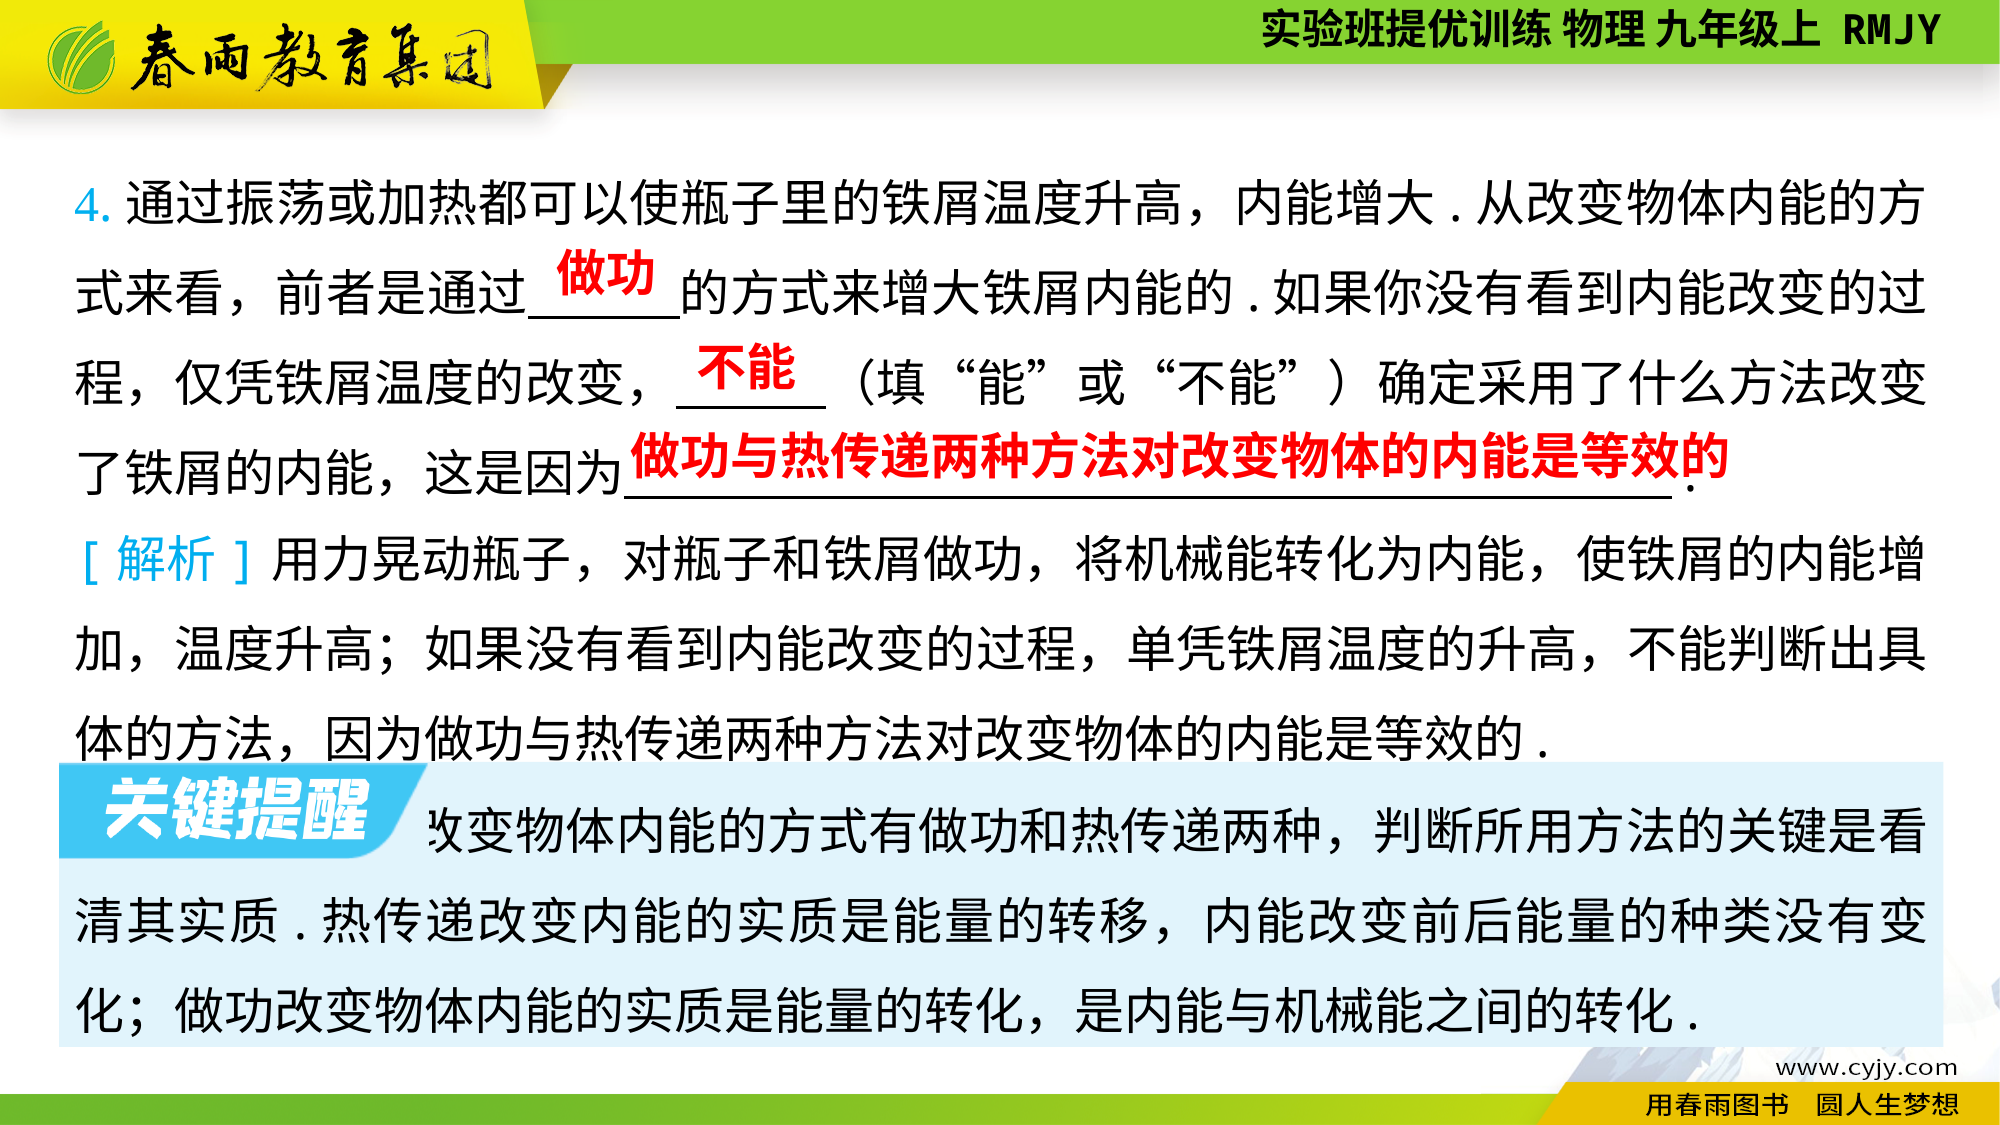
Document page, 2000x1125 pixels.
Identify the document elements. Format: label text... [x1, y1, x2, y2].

text_box 不能 [681, 328, 812, 404]
text_box 做功 [541, 234, 672, 310]
text_box [解析]用力晃动瓶子，对瓶子和铁屑做功，将机械能转化为内能，使铁屑的内能增加，温度升高；如果没有看到内能改变的过程，单凭铁屑温度的升高，不能判断出具体的方法，因为做功与热传递两种方法对改变物体的内能是等效的. [59, 490, 1944, 761]
text_box 做功与热传递两种方法对改变物体的内能是等效的 [615, 417, 1762, 490]
list 4.通过振荡或加热都可以使瓶子里的铁屑温度升高，内能增大.从改变物体内能的方式来看，前者是通过 的方式来增大铁屑内能的.如果你没有看到内能改变的过程，仅凭铁屑温度的改变， （填“能”或“不能”）确定采用了什么方法改变了铁屑的内能，这是因为 . [59, 134, 1944, 490]
picture [0, 0, 2000, 1125]
text_box 改变物体内能的方式有做功和热传递两种，判断所用方法的关键是看清其实质.热传递改变内能的实质是能量的转移，内能改变前后能量的种类没有变化；做功改变物体内能的实质是能量的转化，是内能与机械能之间的转化. [59, 761, 1944, 1047]
